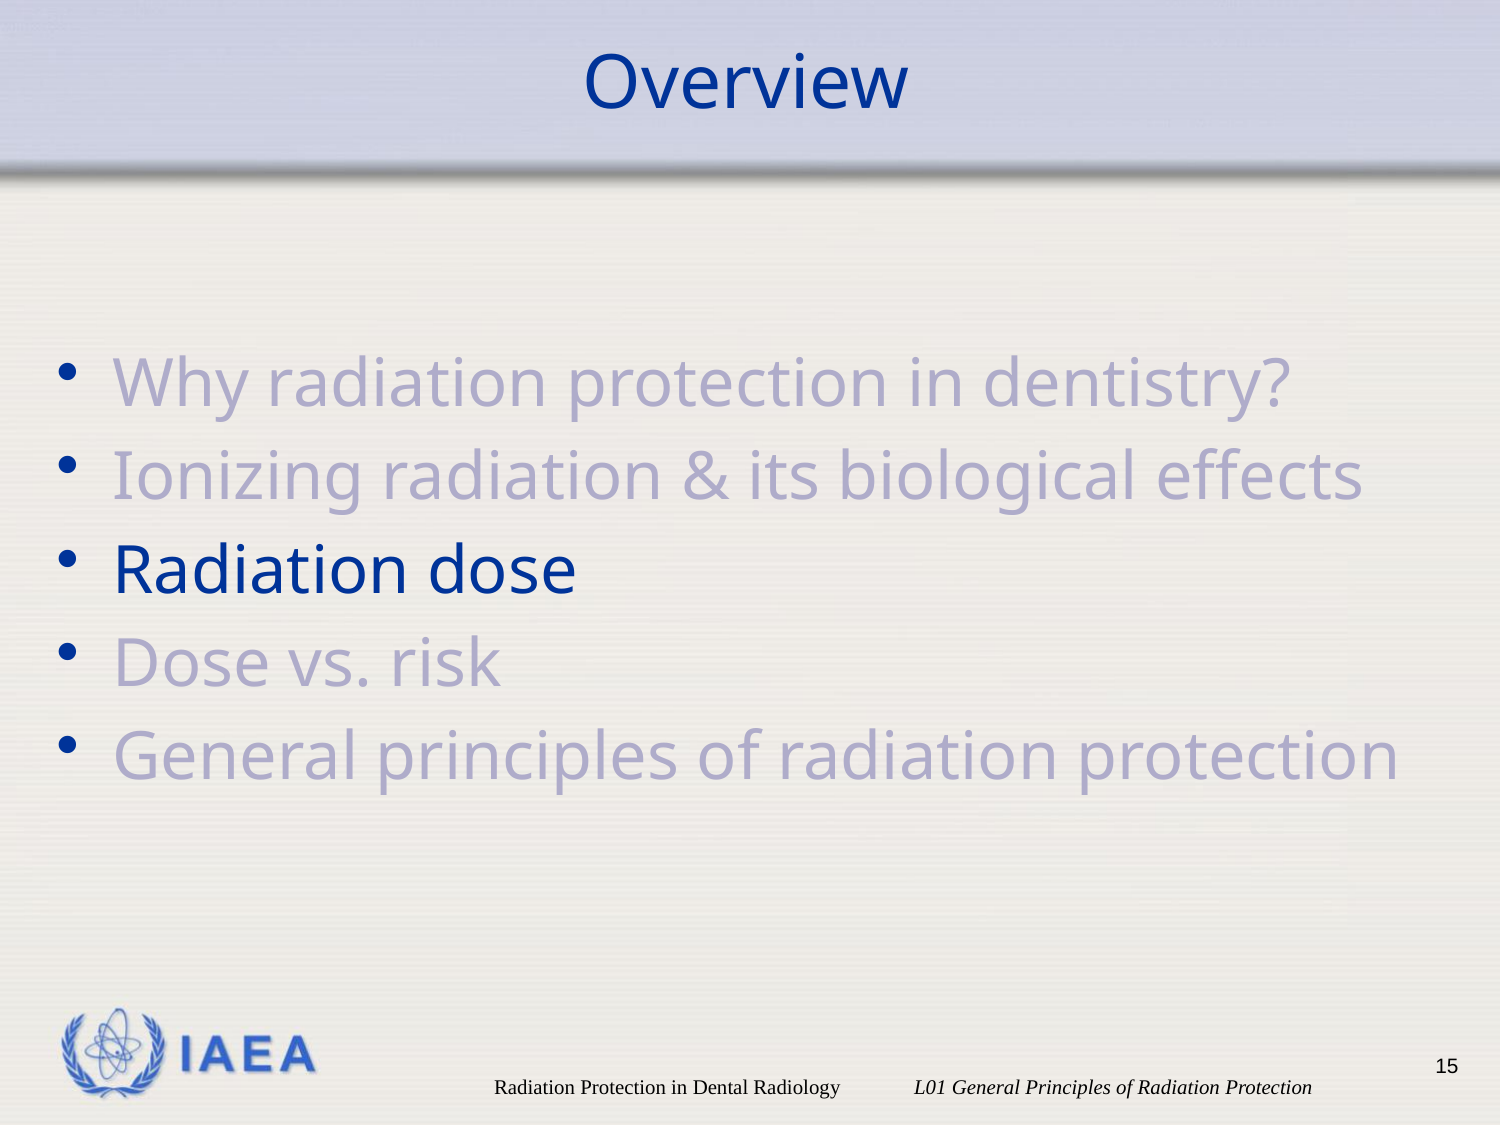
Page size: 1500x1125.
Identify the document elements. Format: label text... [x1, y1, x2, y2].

text_box Radiation Protection in Dental Radiology L01 General Principles of Radiation Protection [454, 1065, 1353, 1106]
list Why radiation protection in dentistry? Ionizing radiation & its biological effects Radiation dose Dose vs. risk General principles of radiation protection [41, 331, 1448, 882]
slide_number 15 [1389, 1044, 1474, 1093]
title Overview [46, 15, 1447, 142]
picture [0, 0, 1500, 1125]
